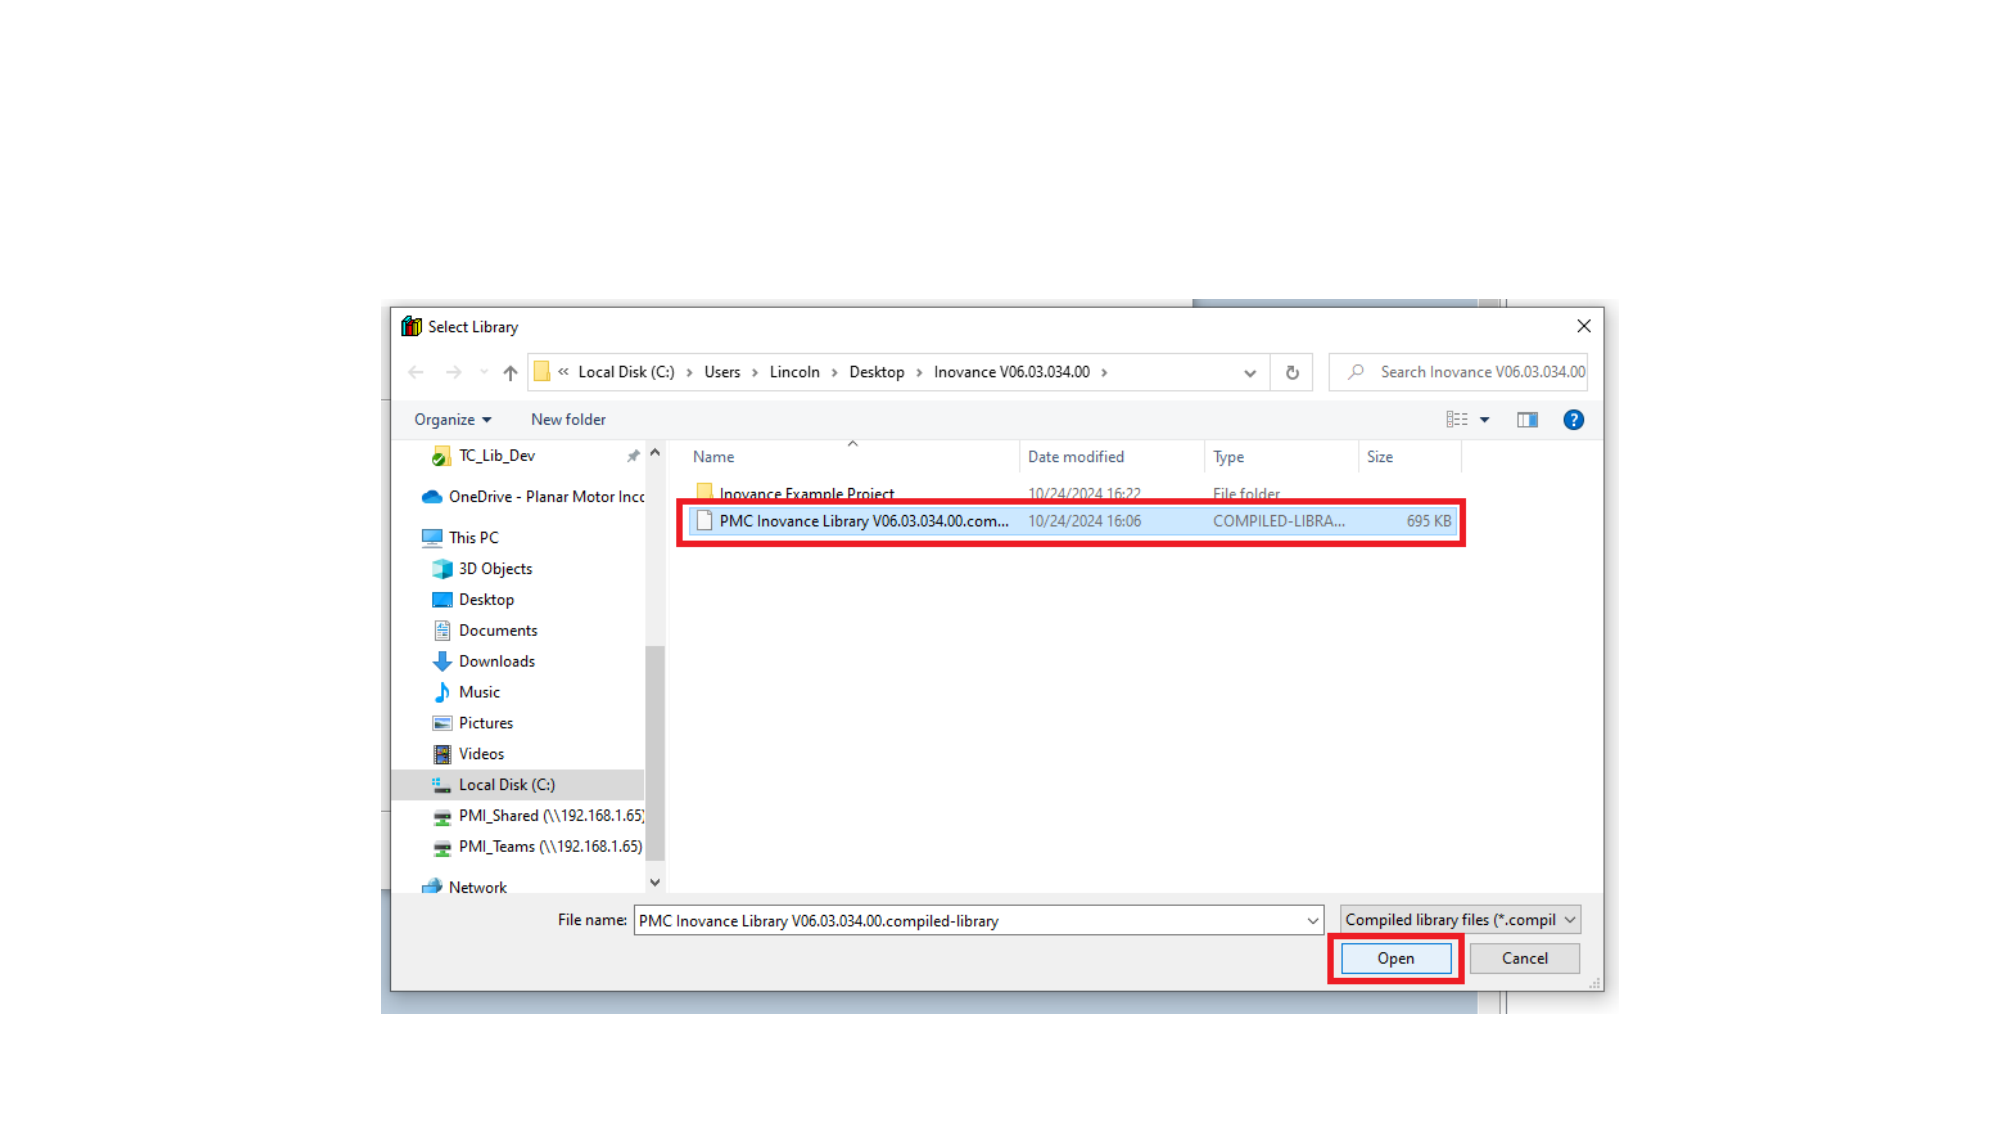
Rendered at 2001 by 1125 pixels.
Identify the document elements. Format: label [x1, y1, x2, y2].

list [381, 299, 1619, 1014]
